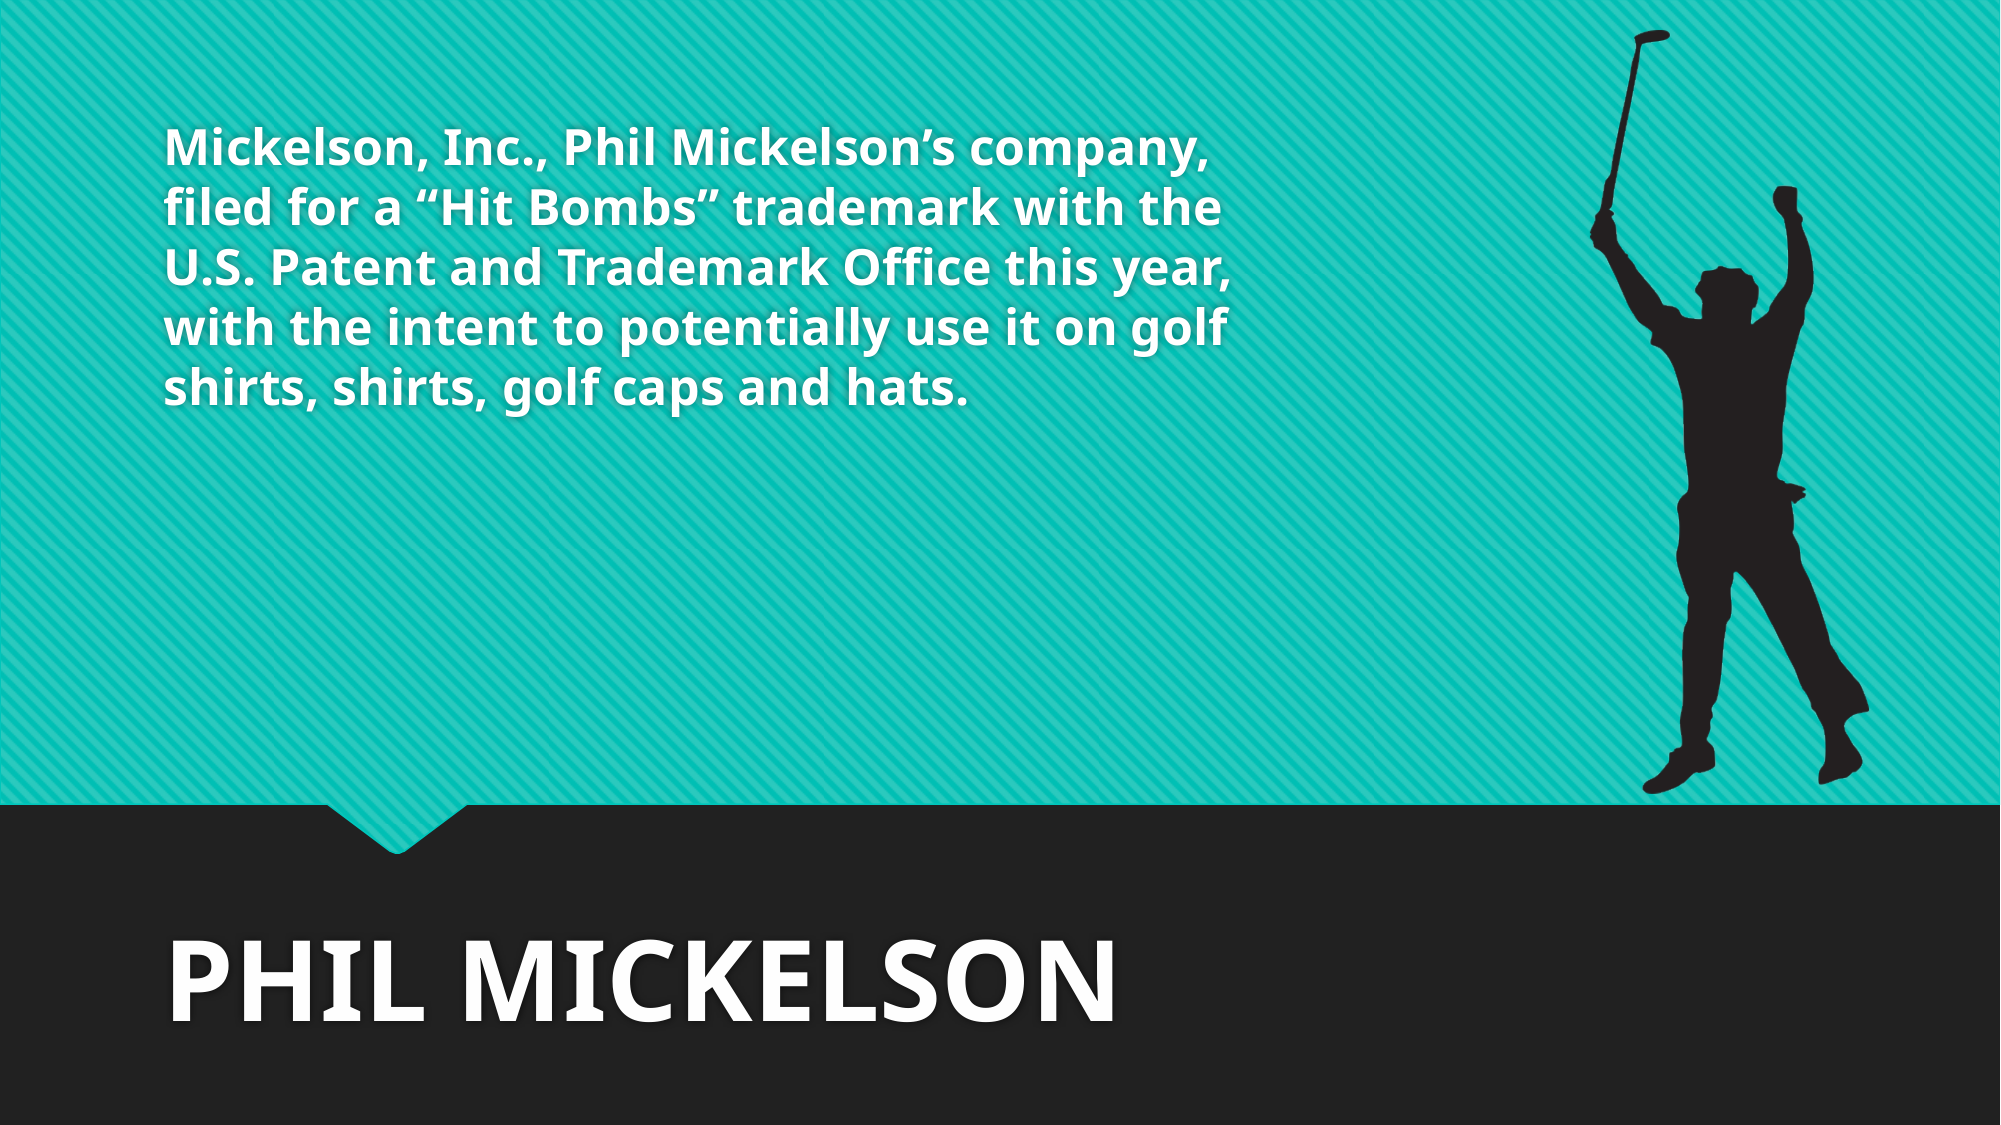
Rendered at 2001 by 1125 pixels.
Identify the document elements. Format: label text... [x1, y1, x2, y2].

picture [1510, 0, 1948, 826]
subtitle Mickelson, Inc., Phil Mickelson’s company, filed for a “Hit Bombs” trademark with the U.S. Patent and Trademark Office this year, with the intent to potentially use it on golf shirts, shirts, golf caps and hats. [148, 108, 1330, 532]
title PHIL MICKELSON [148, 883, 1883, 1052]
